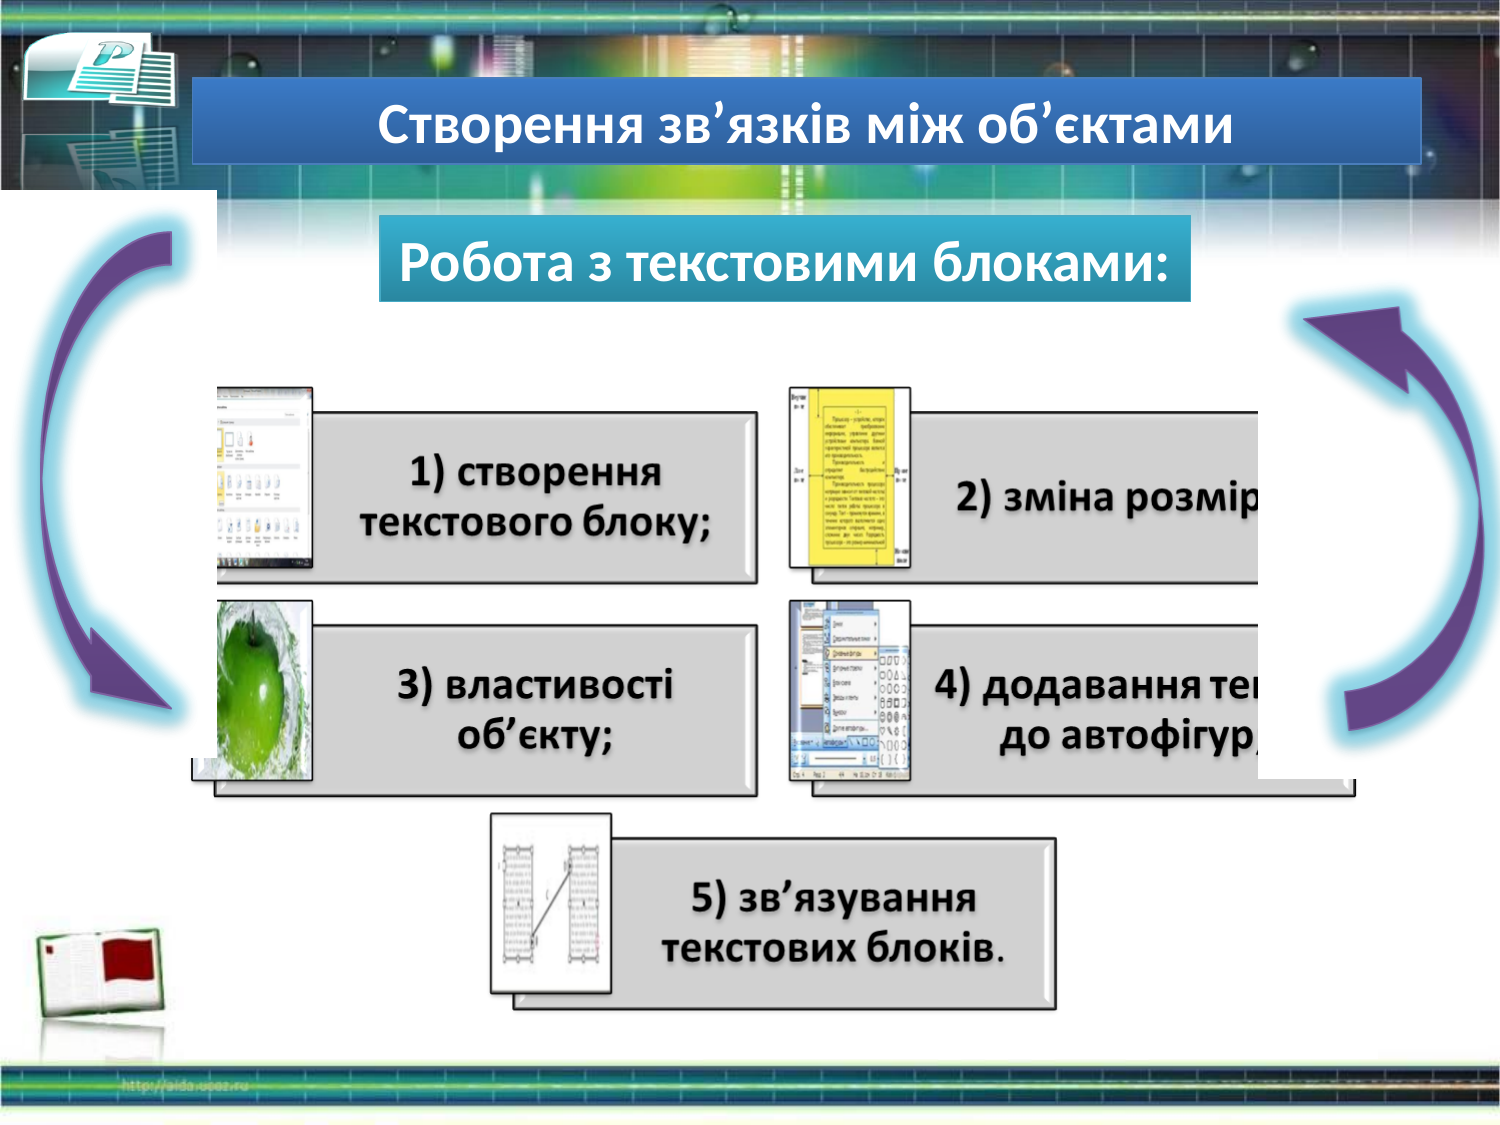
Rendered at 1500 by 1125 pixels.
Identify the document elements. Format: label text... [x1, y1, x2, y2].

text_box Створення зв’язків між об’єктами [200, 78, 1421, 164]
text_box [1257, 257, 1500, 780]
picture [0, 0, 1500, 1125]
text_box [0, 189, 218, 759]
text_box Робота з текстовими блоками: [380, 215, 1191, 302]
